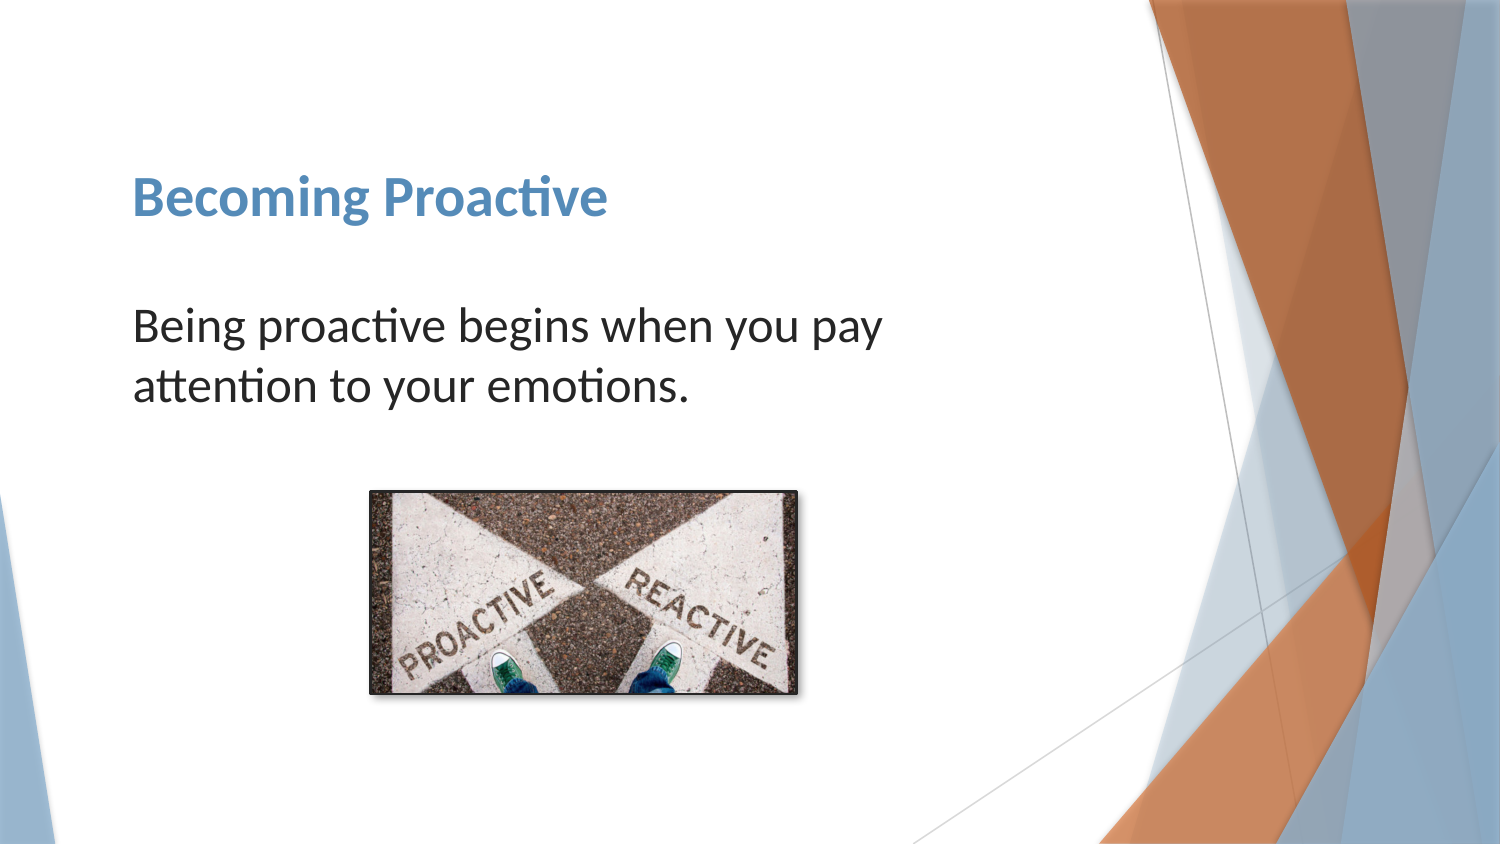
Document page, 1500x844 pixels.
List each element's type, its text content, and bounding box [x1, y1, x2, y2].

picture [371, 492, 796, 694]
title Becoming Proactive [117, 150, 1176, 238]
list Being proactive begins when you pay attention to your emotions. [117, 284, 1010, 446]
